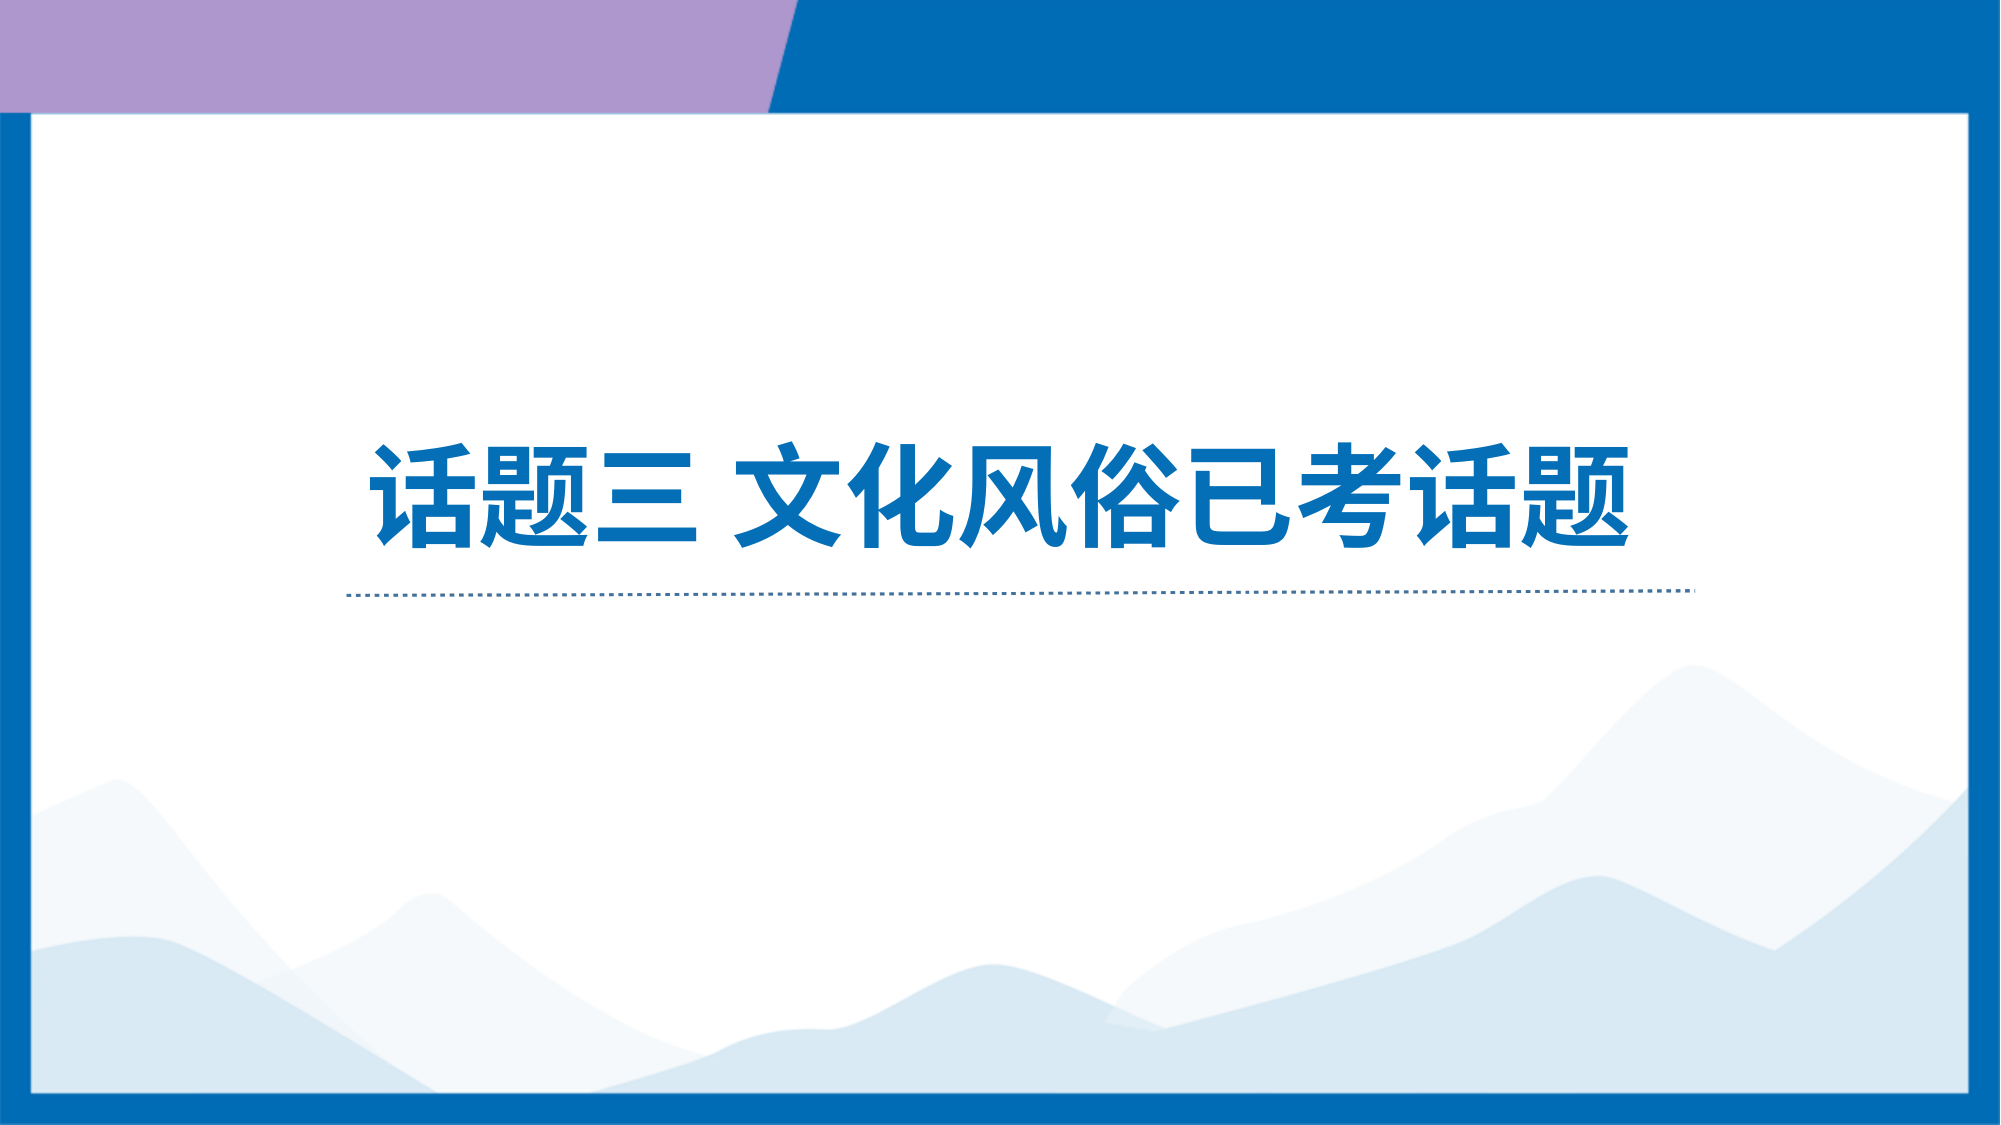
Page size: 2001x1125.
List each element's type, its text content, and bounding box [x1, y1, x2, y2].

text_box 话题三 文化风俗已考话题 [35, 408, 1962, 561]
picture [0, 0, 2000, 1125]
